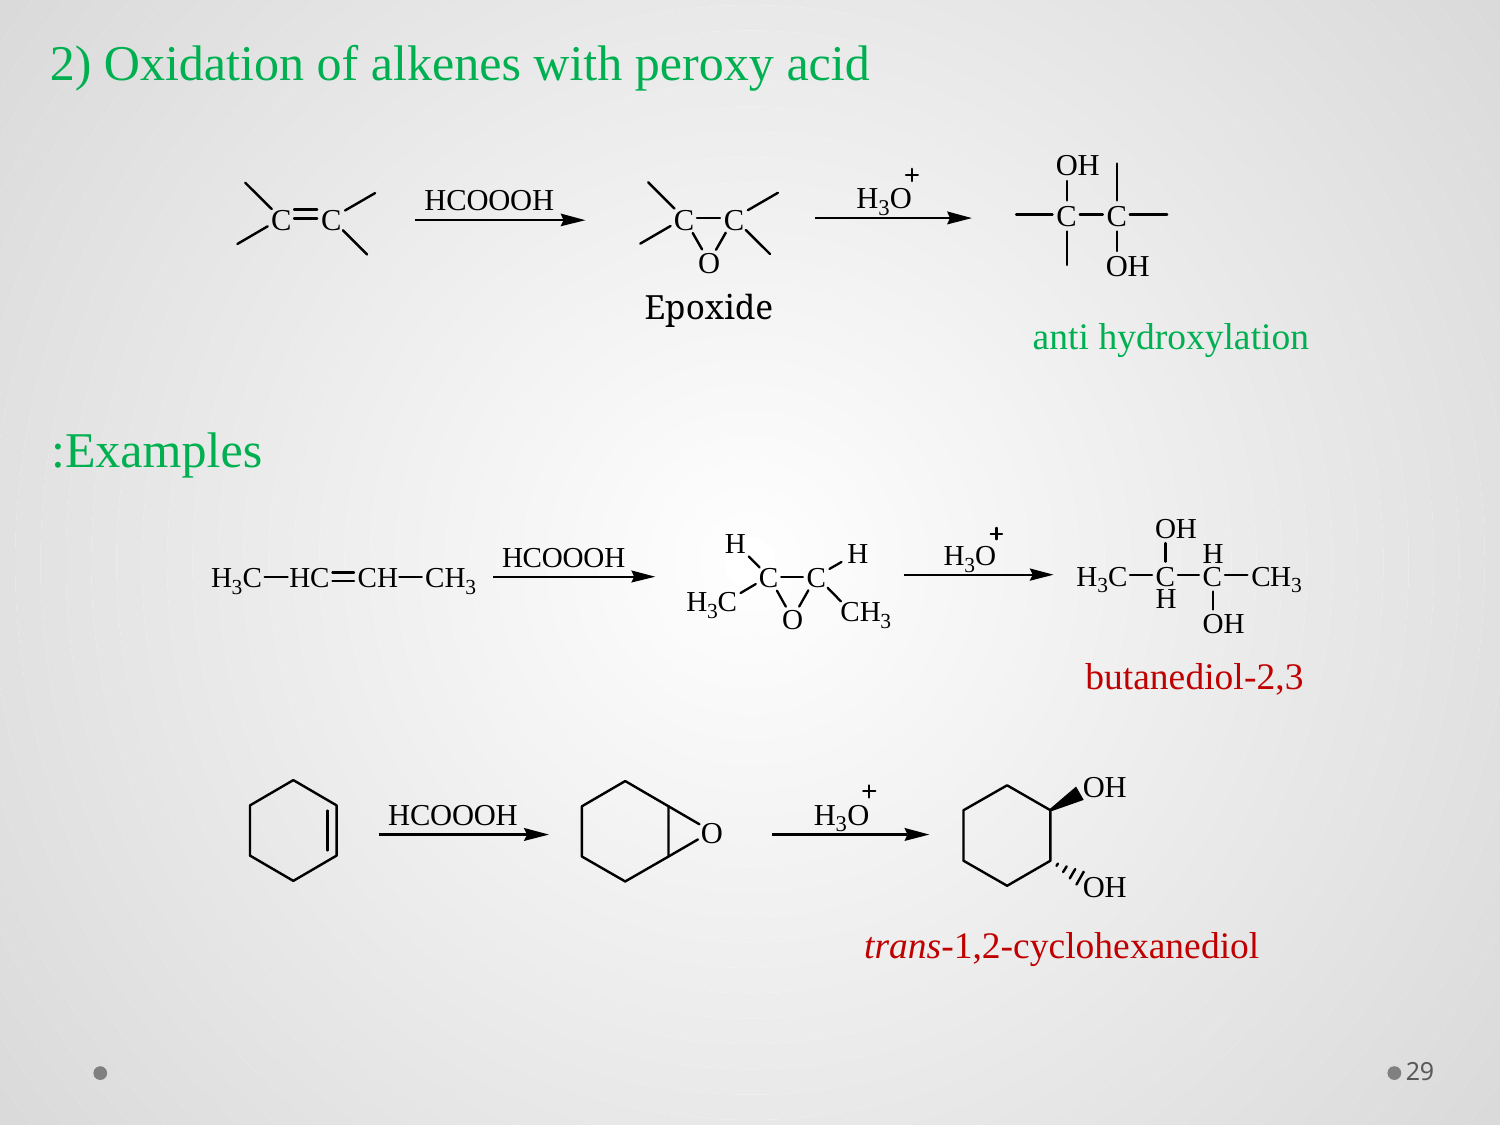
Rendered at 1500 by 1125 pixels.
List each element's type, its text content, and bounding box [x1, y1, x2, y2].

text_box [210, 515, 1323, 706]
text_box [245, 773, 1280, 975]
text_box 2) Oxidation of alkenes with peroxy acid [35, 23, 1043, 99]
slide_number 29 [1401, 1042, 1494, 1103]
text_box anti hydroxylation [1017, 304, 1325, 365]
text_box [234, 152, 1169, 335]
text_box Examples: [36, 410, 278, 485]
